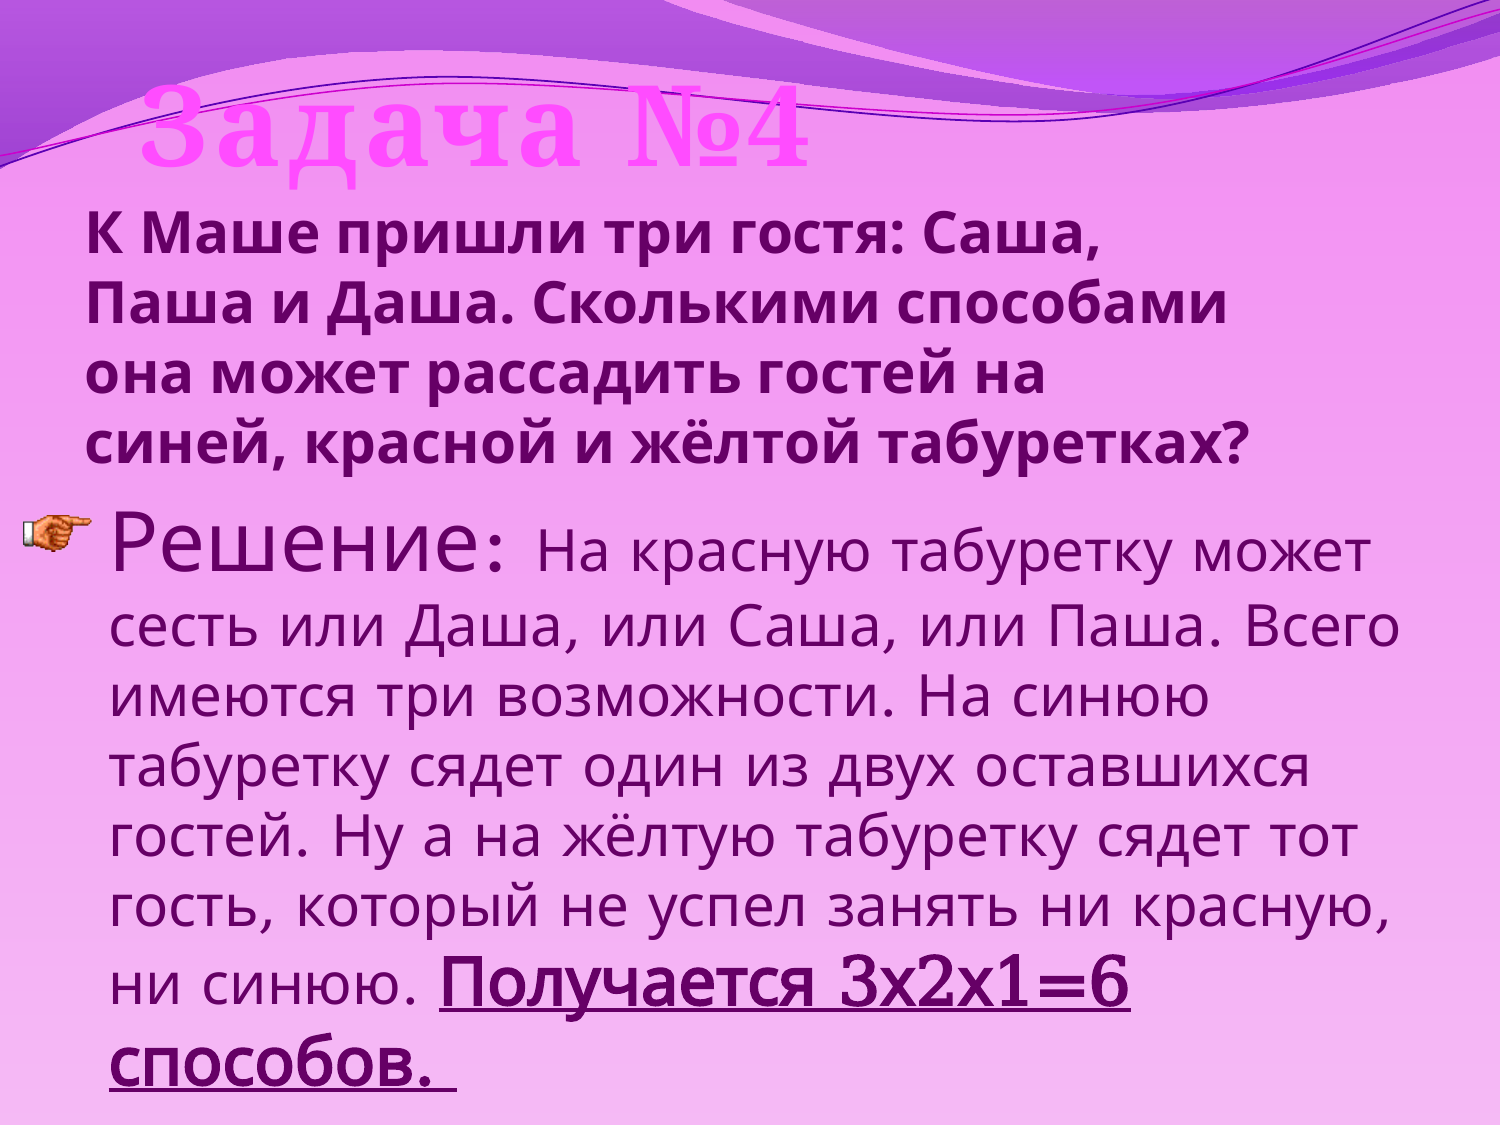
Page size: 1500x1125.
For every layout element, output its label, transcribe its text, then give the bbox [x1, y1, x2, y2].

picture [23, 515, 101, 552]
text_box Задача №4 [123, 46, 826, 187]
text_box Решение: На красную табуретку может сесть или Даша, или Саша, или Паша. Всего имеются три возможности. На синюю табуретку сядет один из двух оставшихся гостей. Ну а на жёлтую табуретку сядет тот гость, который не успел занять ни красную, ни синюю. Получается 3х2х1=6 способов. [93, 480, 1454, 1106]
text_box К Маше пришли три гостя: Саша, Паша и Даша. Сколькими способами она может рассадить гостей на синей, красной и жёлтой табуретках? [70, 187, 1278, 483]
